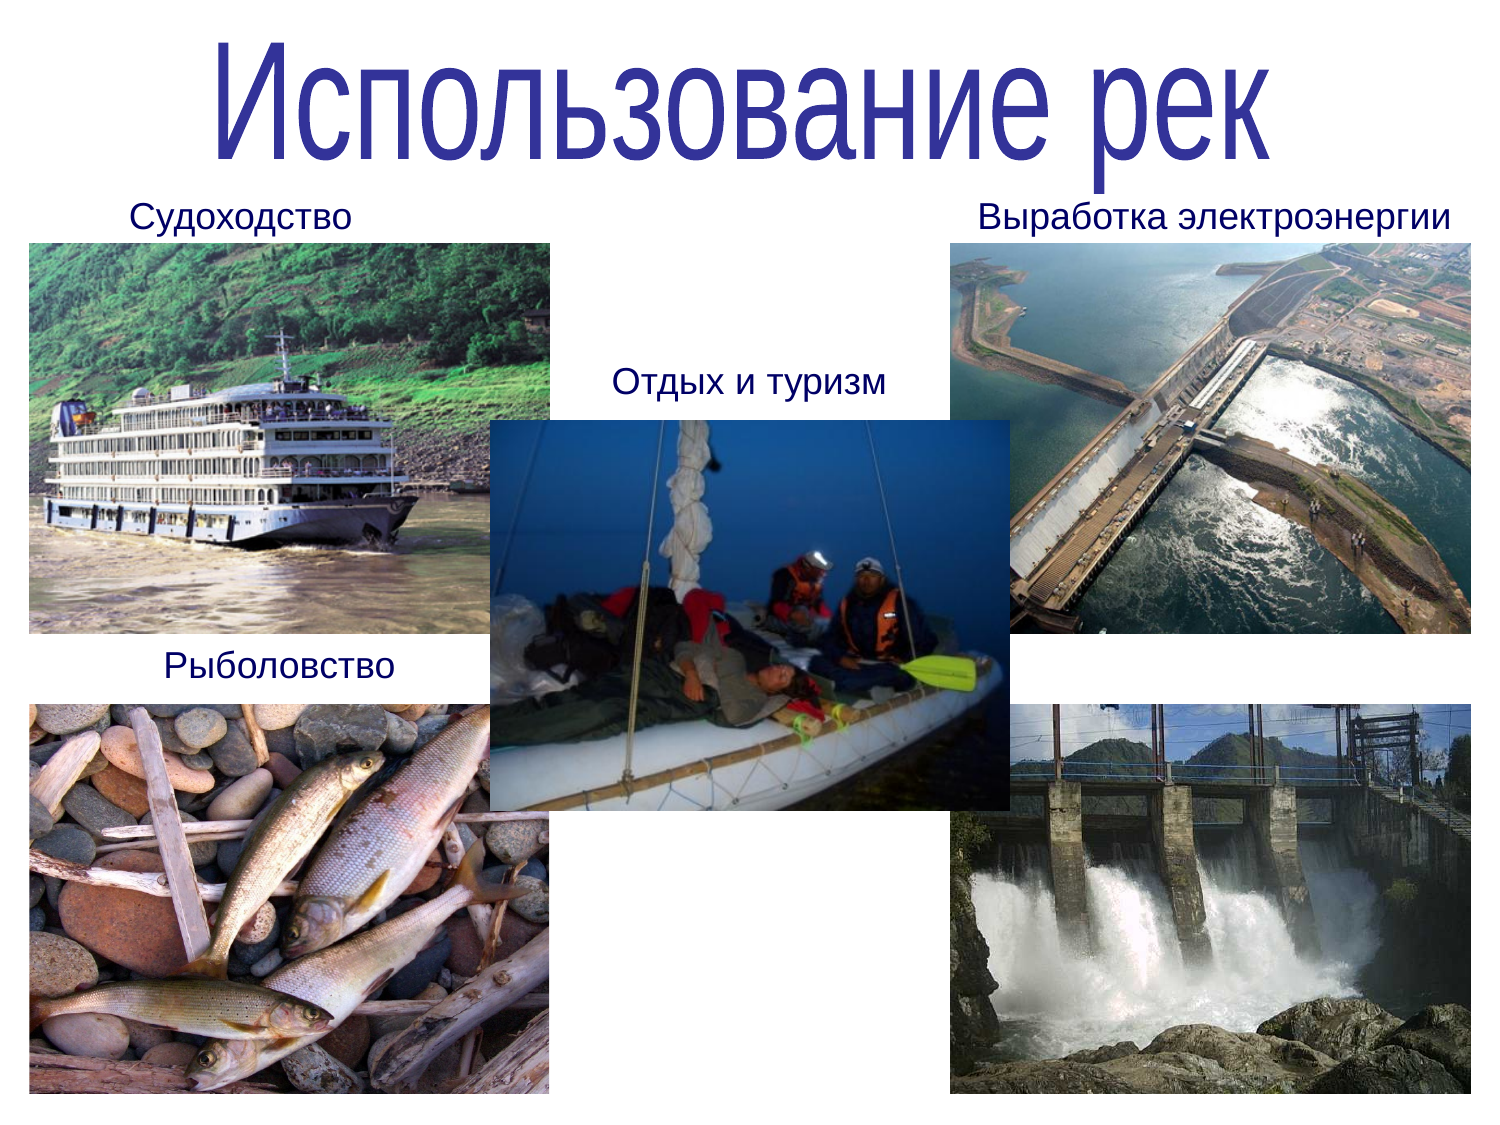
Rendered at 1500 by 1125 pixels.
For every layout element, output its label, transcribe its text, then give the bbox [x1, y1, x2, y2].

text_box Рыболовство [148, 643, 411, 693]
text_box Выработка электроэнергии [962, 184, 1467, 241]
picture [29, 243, 1471, 1095]
text_box Отдых и туризм [596, 349, 903, 410]
text_box Судоходство [114, 184, 368, 241]
